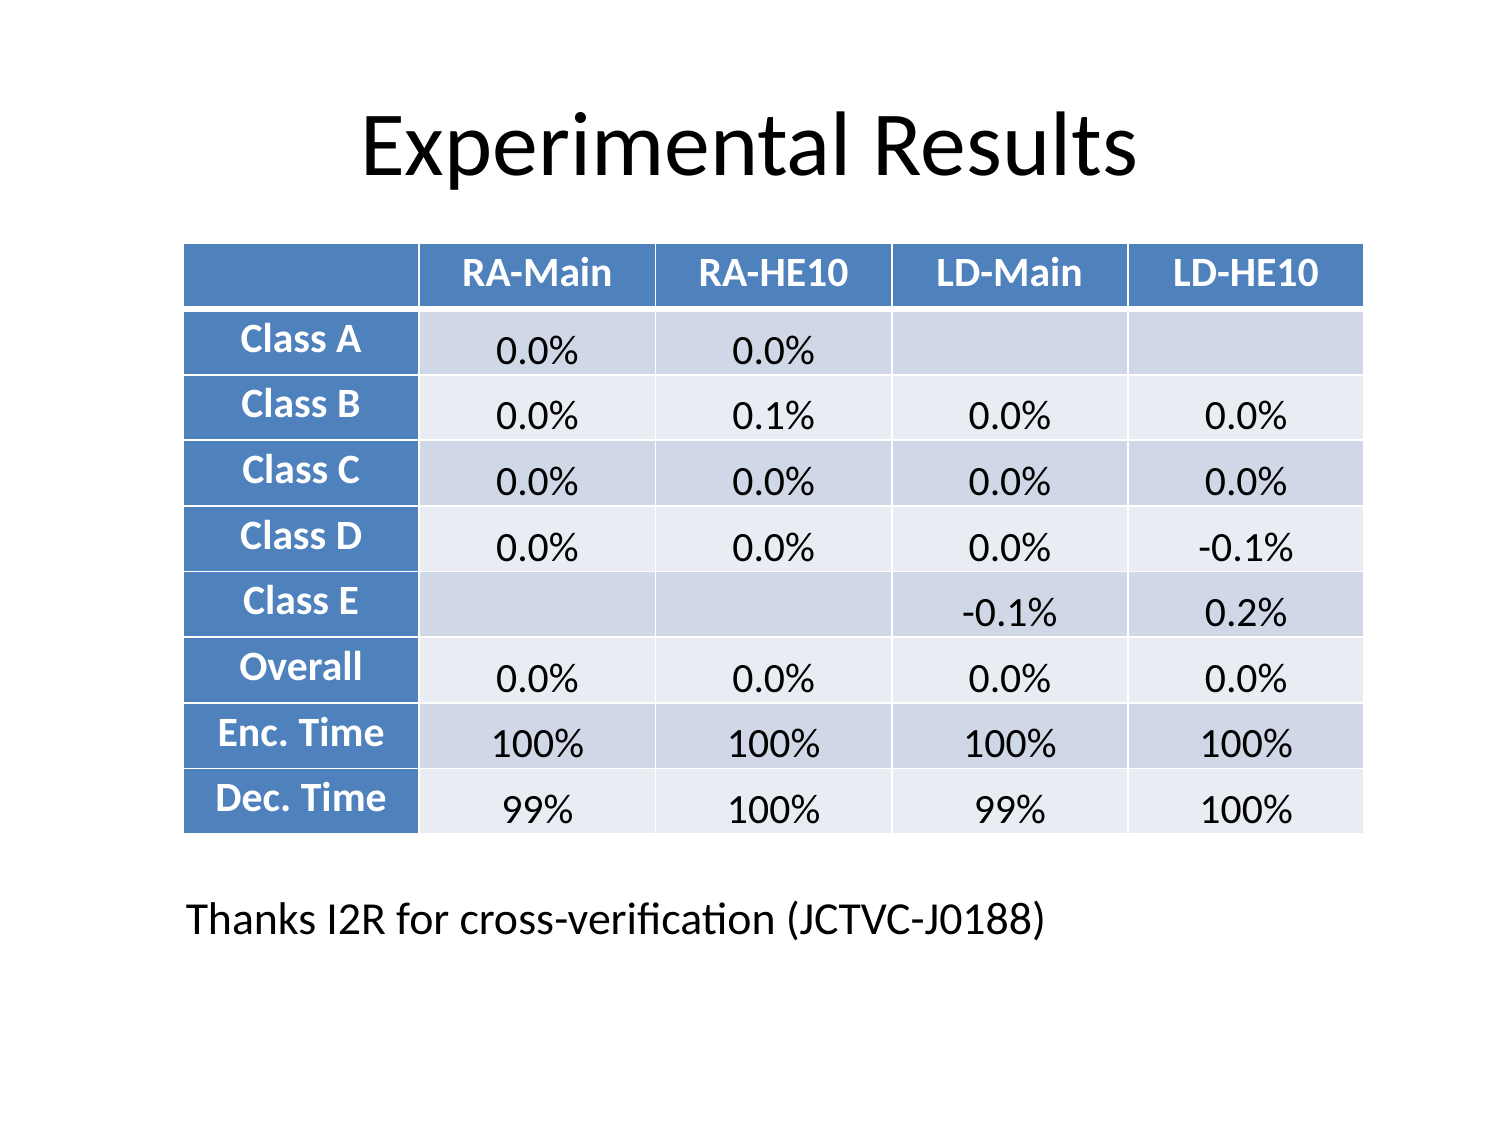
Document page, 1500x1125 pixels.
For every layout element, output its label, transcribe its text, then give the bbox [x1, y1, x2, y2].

table_cell [420, 572, 655, 636]
table_cell Class C [184, 441, 418, 505]
table_cell 0.0% [1129, 441, 1363, 505]
table_cell 100% [893, 704, 1127, 768]
table_cell 0.0% [420, 441, 655, 505]
table_header LD-Main [893, 244, 1127, 306]
table_cell 0.2% [1129, 572, 1363, 636]
table_header RA-Main [420, 244, 655, 306]
table_cell 100% [656, 704, 891, 768]
table_cell 0.0% [893, 638, 1127, 702]
table_cell Class A [184, 312, 418, 374]
table_cell Dec. Time [184, 769, 418, 833]
table_header [184, 244, 418, 306]
table_cell 0.0% [893, 441, 1127, 505]
table_cell 0.0% [420, 312, 655, 374]
table_cell Class E [184, 572, 418, 636]
title Experimental Results [75, 45, 1425, 233]
table_cell Enc. Time [184, 704, 418, 768]
table_cell Overall [184, 638, 418, 702]
table_cell 0.0% [893, 376, 1127, 439]
table_cell Class D [184, 507, 418, 571]
table_cell 0.0% [893, 507, 1127, 571]
table_cell 0.0% [420, 507, 655, 571]
table_cell 0.0% [1129, 638, 1363, 702]
table_cell -0.1% [893, 572, 1127, 636]
table_cell 0.1% [656, 376, 891, 439]
table_header RA-HE10 [656, 244, 891, 306]
table_cell 0.0% [420, 638, 655, 702]
text_box Thanks I2R for cross-verification (JCTVC-J0188) [171, 881, 1105, 952]
table_cell 100% [1129, 769, 1363, 833]
table_cell 0.0% [1129, 376, 1363, 439]
table_cell 0.0% [656, 638, 891, 702]
table_header LD-HE10 [1129, 244, 1363, 306]
table_cell Class B [184, 376, 418, 439]
table_cell 0.0% [656, 441, 891, 505]
table_cell 0.0% [420, 376, 655, 439]
table_cell -0.1% [1129, 507, 1363, 571]
table_cell 0.0% [656, 312, 891, 374]
table_cell 100% [420, 704, 655, 768]
table_cell 100% [1129, 704, 1363, 768]
table_cell [1129, 312, 1363, 374]
table_cell 99% [420, 769, 655, 833]
table_cell 99% [893, 769, 1127, 833]
table_cell 100% [656, 769, 891, 833]
table_cell [893, 312, 1127, 374]
table_cell 0.0% [656, 507, 891, 571]
table_cell [656, 572, 891, 636]
